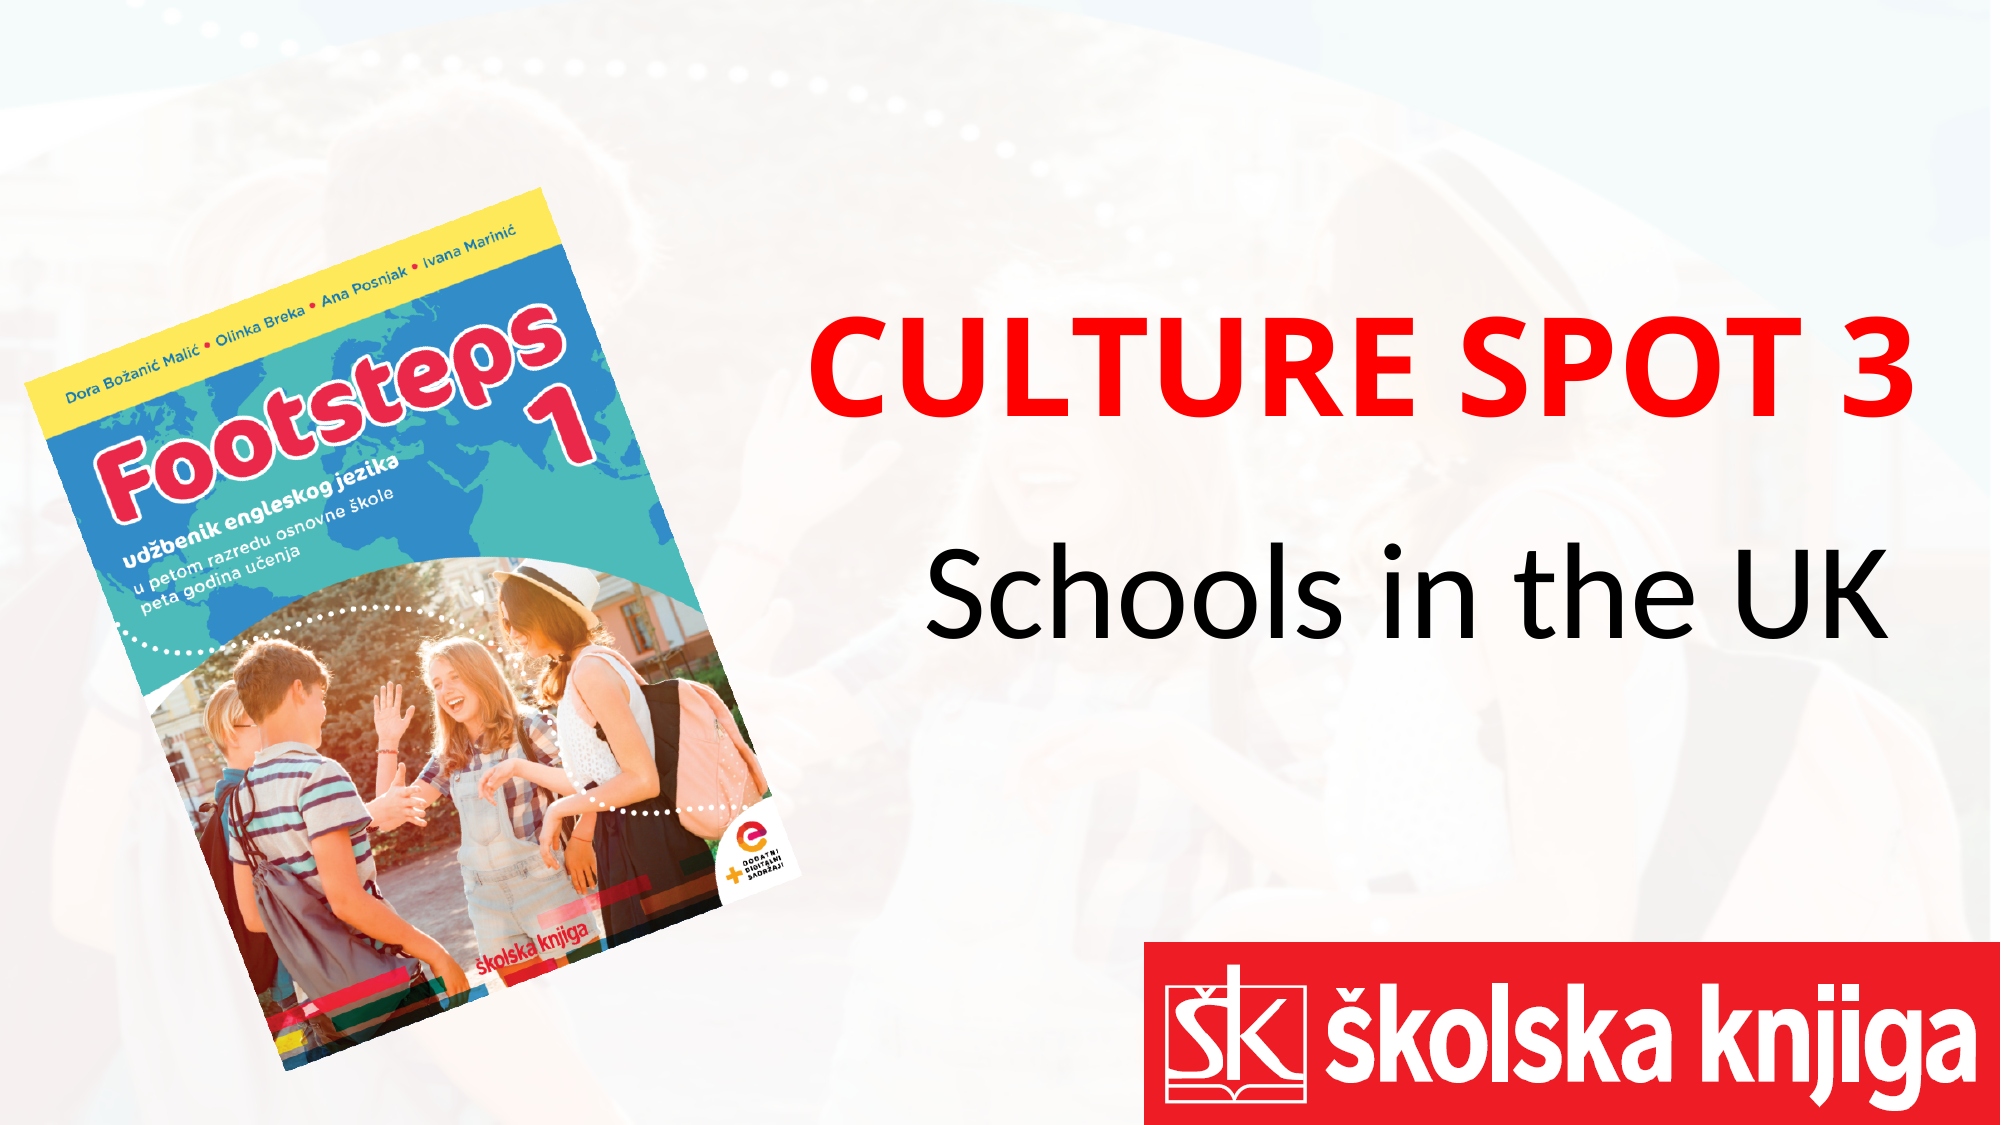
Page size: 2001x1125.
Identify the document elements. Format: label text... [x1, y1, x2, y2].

picture [1144, 942, 2000, 1125]
subtitle Schools in the UK [689, 512, 2000, 785]
picture [24, 188, 801, 1071]
title CULTURE SPOT 3 [656, 256, 2000, 454]
